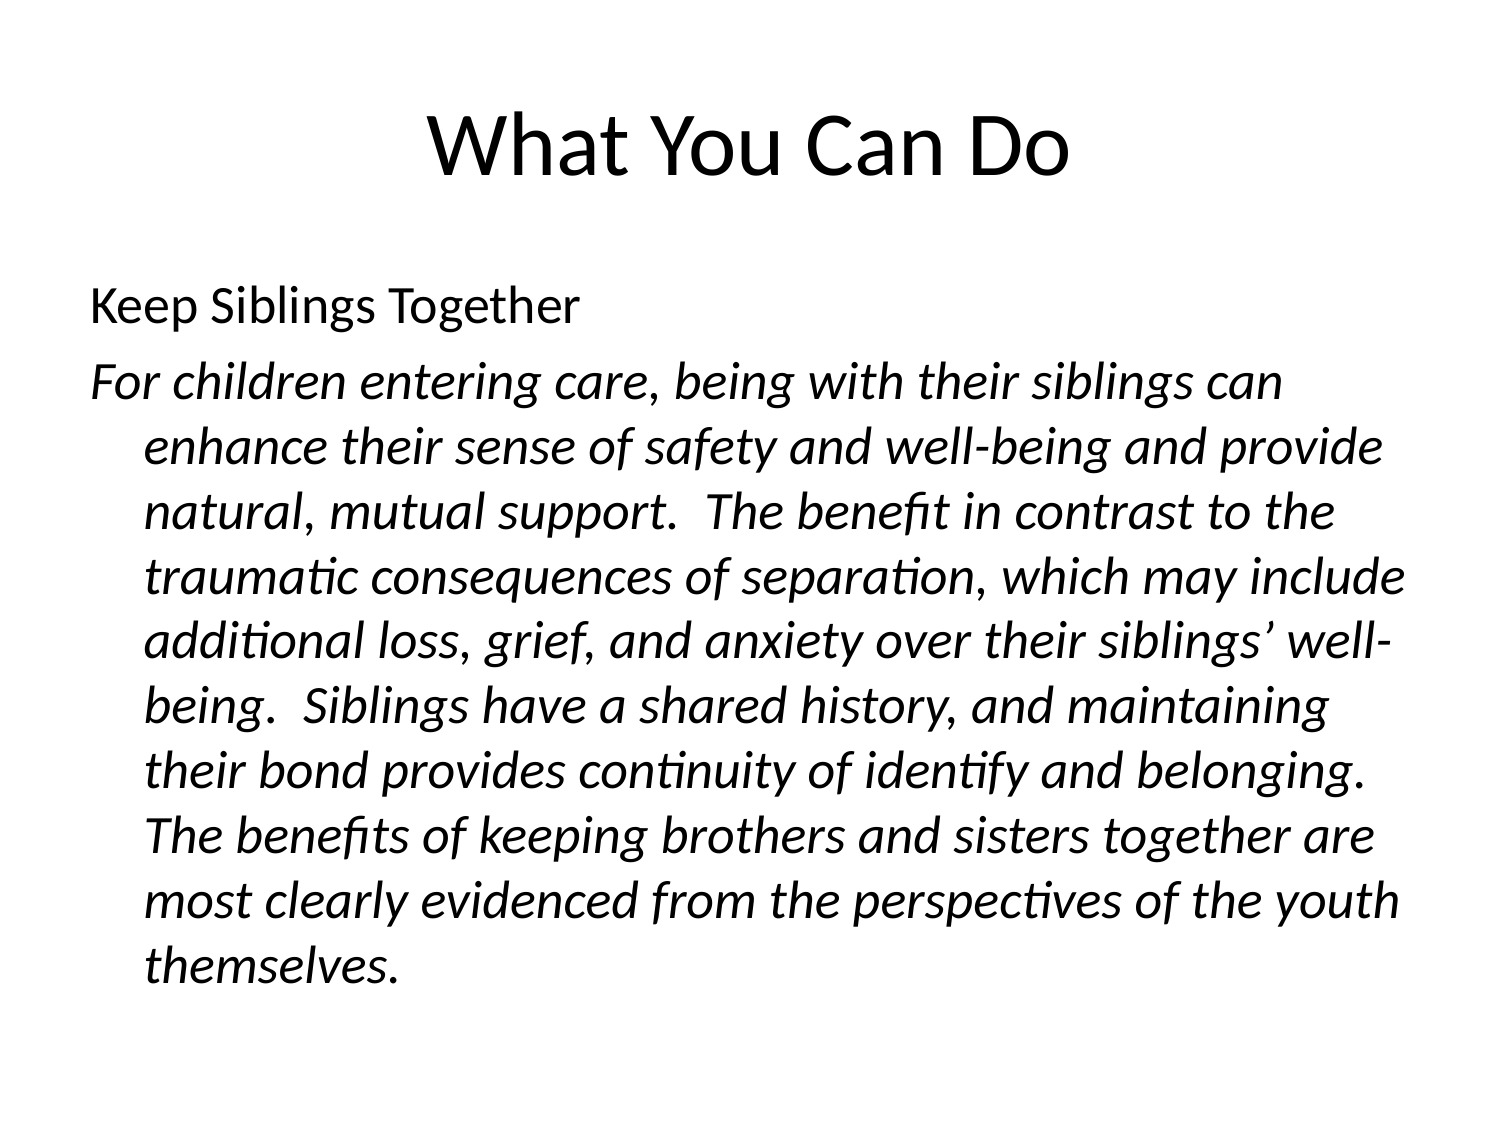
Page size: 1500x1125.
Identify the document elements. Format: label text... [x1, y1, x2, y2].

title What You Can Do [75, 45, 1425, 233]
list Keep Siblings Together For children entering care, being with their siblings can enhance their sense of safety and well-being and provide natural, mutual support. The benefit in contrast to the traumatic consequences of separation, which may include additional loss, grief, and anxiety over their siblings’ well-being. Siblings have a shared history, and maintaining their bond provides continuity of identify and belonging. The benefits of keeping brothers and sisters together are most clearly evidenced from the perspectives of the youth themselves. [75, 262, 1425, 1005]
